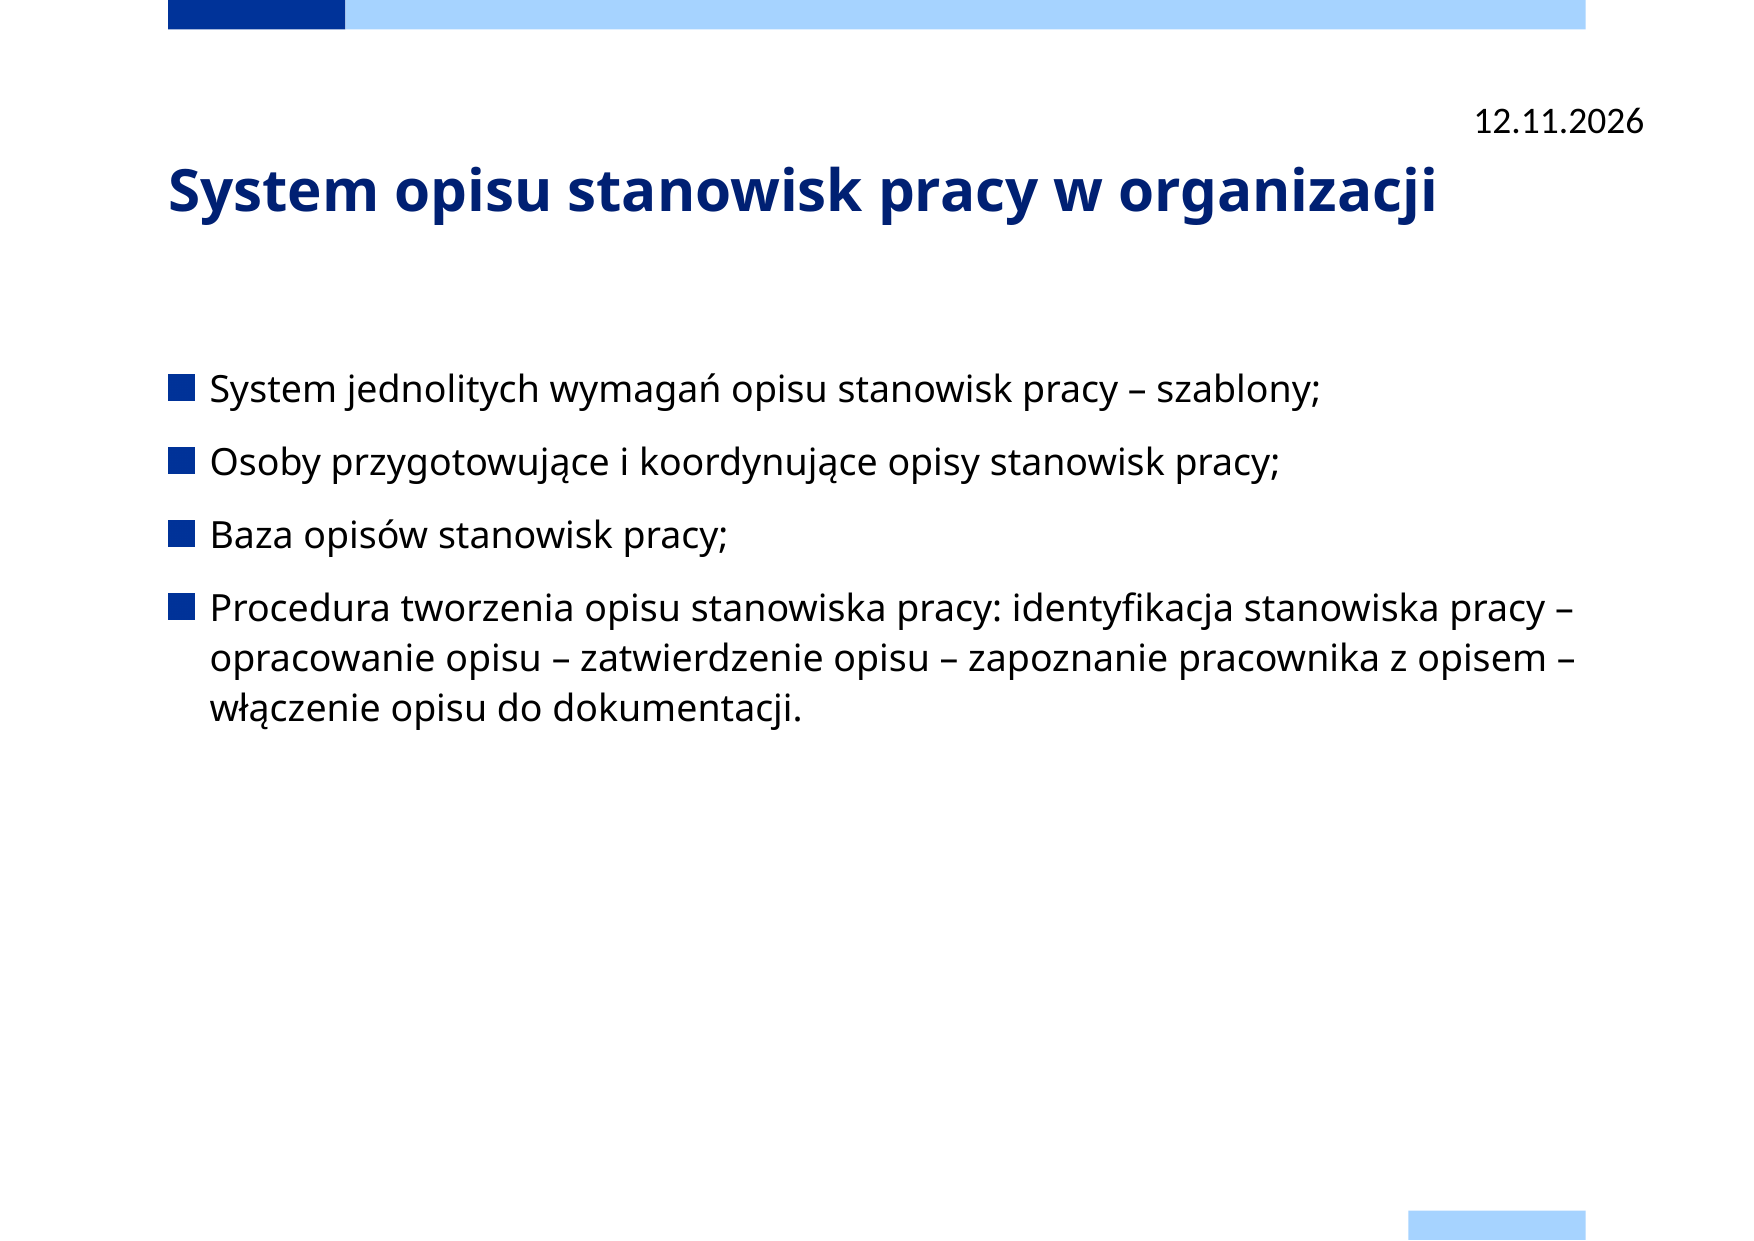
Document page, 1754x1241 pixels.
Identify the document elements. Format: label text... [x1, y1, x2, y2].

list System jednolitych wymagań opisu stanowisk pracy – szablony; Osoby przygotowujące i koordynujące opisy stanowisk pracy; Baza opisów stanowisk pracy; Procedura tworzenia opisu stanowiska pracy: identyfikacja stanowiska pracy – opracowanie opisu – zatwierdzenie opisu – zapoznanie pracownika z opisem – włączenie opisu do dokumentacji. [168, 360, 1586, 1128]
picture [168, 520, 195, 547]
picture [168, 593, 195, 620]
title System opisu stanowisk pracy w organizacji [168, 147, 1586, 325]
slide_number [1458, 88, 1754, 149]
picture [168, 447, 195, 474]
picture [168, 374, 195, 401]
